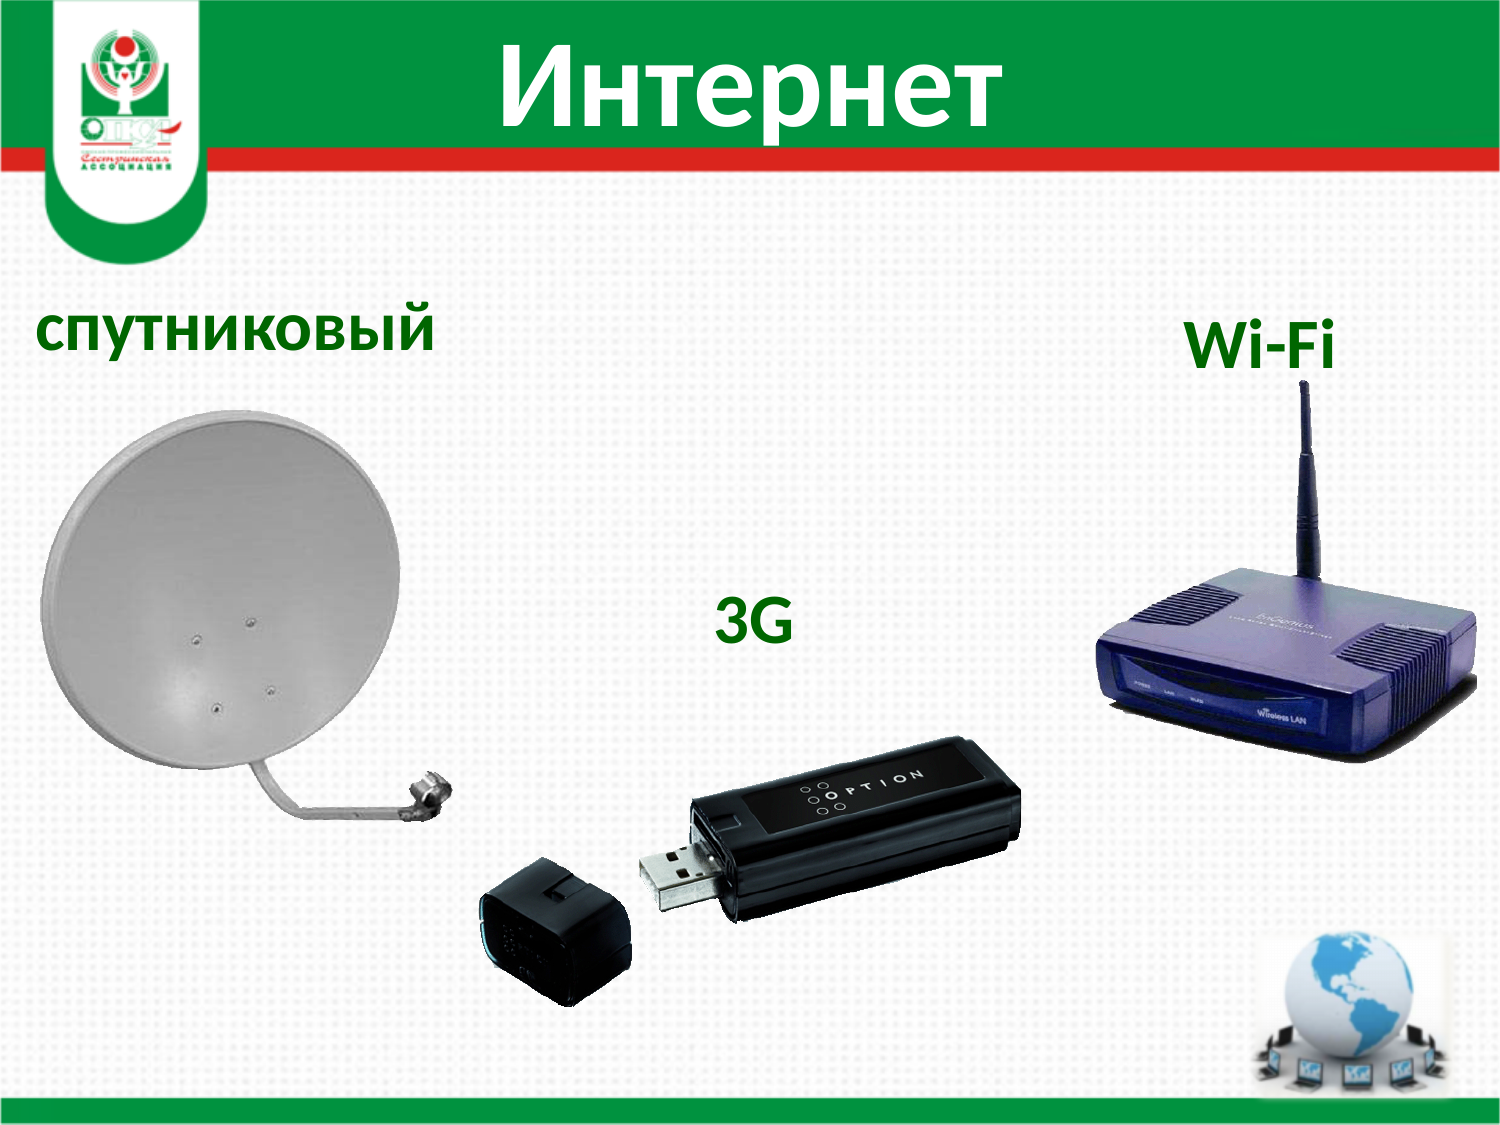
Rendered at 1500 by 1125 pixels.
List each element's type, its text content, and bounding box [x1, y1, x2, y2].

picture [0, 0, 1500, 1125]
text_box Интернет [481, 0, 1019, 159]
text_box 3G [699, 565, 810, 665]
text_box спутниковый [20, 272, 453, 373]
text_box Wi-Fi [1169, 290, 1353, 370]
